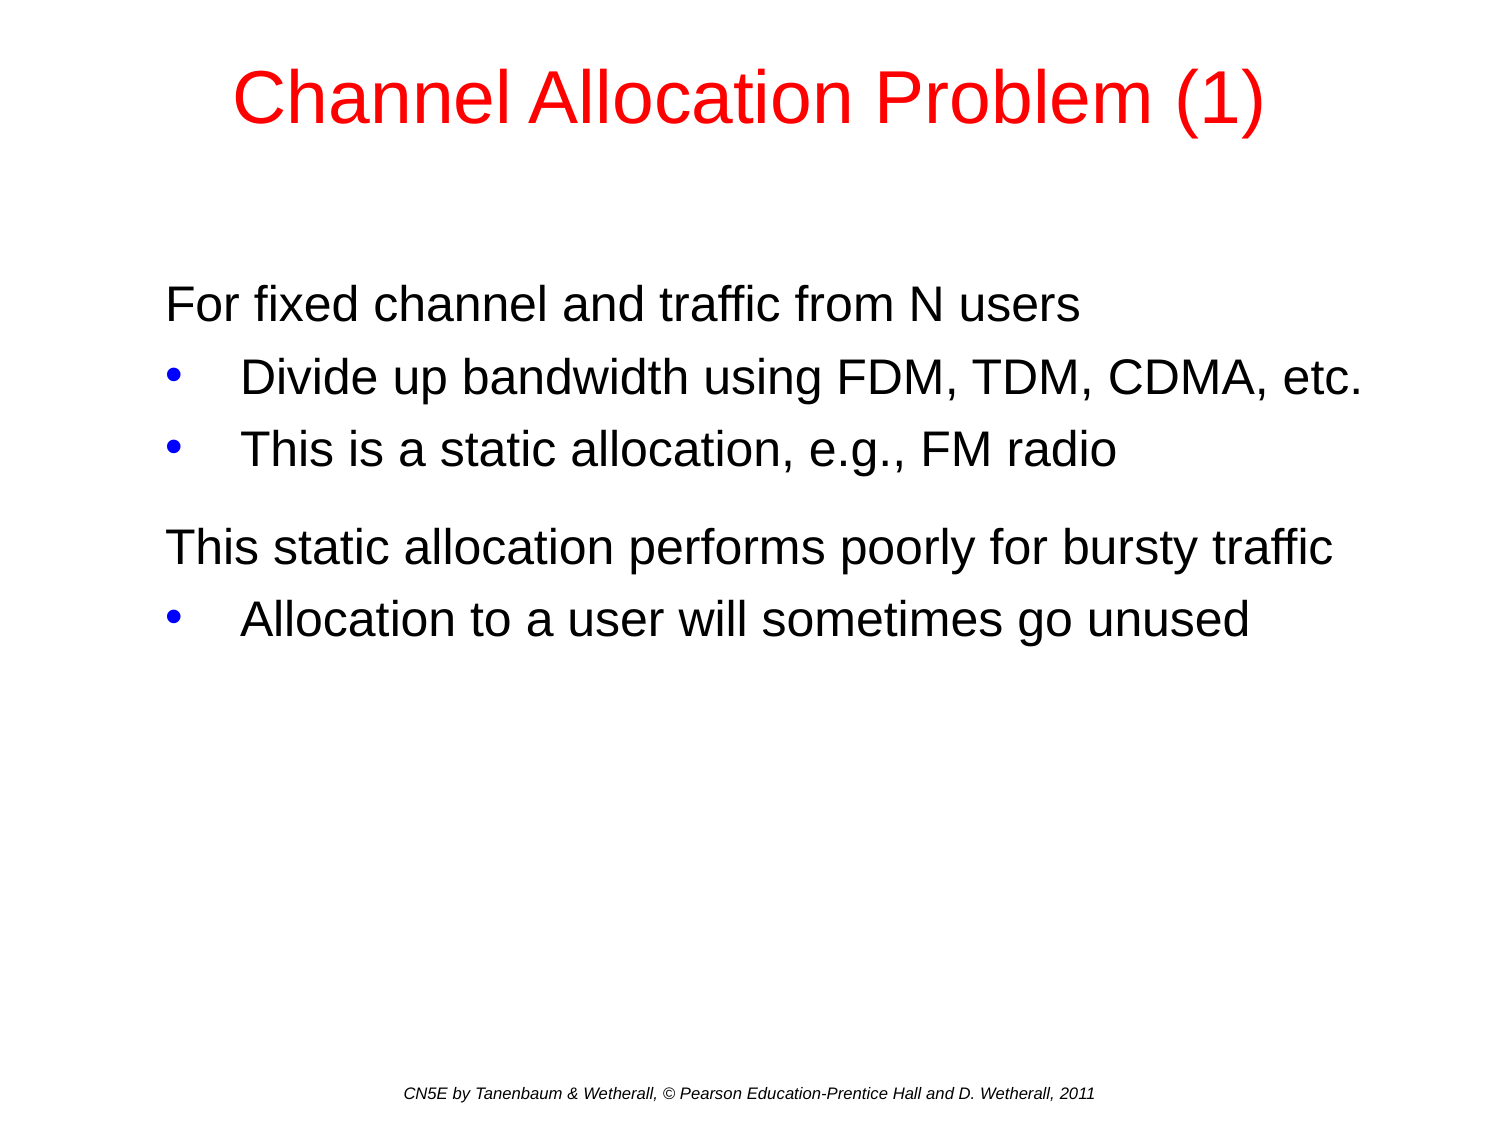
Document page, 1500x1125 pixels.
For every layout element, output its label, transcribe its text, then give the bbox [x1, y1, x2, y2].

title Channel Allocation Problem (1) [0, 0, 1500, 188]
list For fixed channel and traffic from N users Divide up bandwidth using FDM, TDM, CDMA, etc. This is a static allocation, e.g., FM radio This static allocation performs poorly for bursty traffic Allocation to a user will sometimes go unused [149, 263, 1429, 1020]
footer CN5E by Tanenbaum & Wetherall, © Pearson Education-Prentice Hall and D. Wetherall, 2011 [0, 1074, 1500, 1125]
